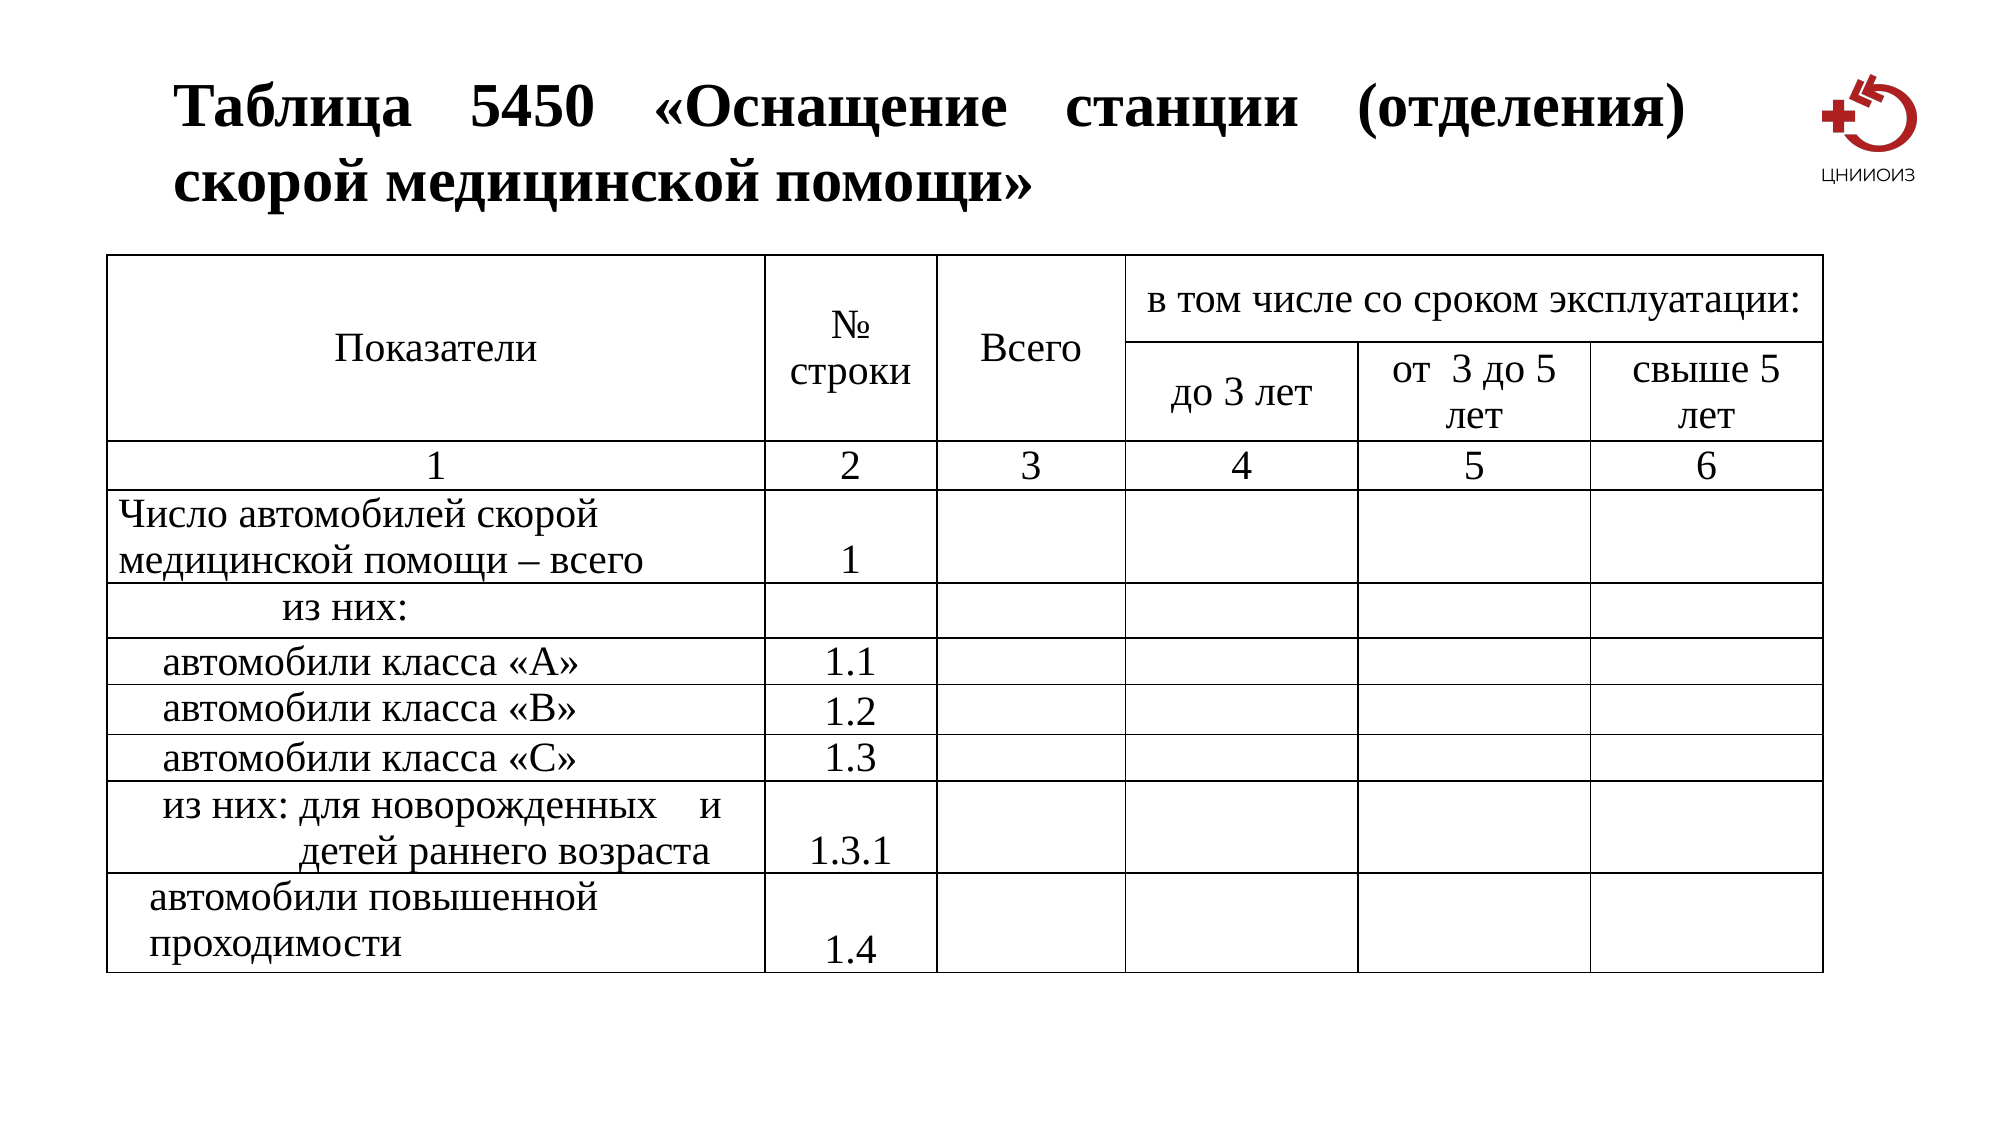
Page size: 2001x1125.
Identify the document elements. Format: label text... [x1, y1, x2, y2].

table_cell до 3 лет [1126, 343, 1357, 440]
title Таблица 5450 «Оснащение станции (отделения) скорой медицинской помощи» [158, 45, 1704, 233]
table_cell [1591, 735, 1822, 780]
table_cell [1591, 685, 1822, 734]
table_cell 2 [766, 442, 936, 489]
table_cell автомобили класса «В» [108, 685, 764, 734]
table_cell 1.3.1 [766, 782, 936, 872]
table_cell [938, 584, 1125, 637]
table_cell [1126, 491, 1357, 582]
table_cell [938, 735, 1125, 780]
table_cell [1591, 639, 1822, 684]
table_cell [766, 584, 936, 637]
table_header № строки [766, 256, 936, 440]
table_cell 1.3 [766, 735, 936, 780]
table_cell 1.2 [766, 685, 936, 734]
table_cell [1359, 735, 1590, 780]
table_cell [938, 874, 1125, 972]
table_cell из них: для новорожденных и детей раннего возраста [108, 782, 764, 872]
table_cell [1359, 874, 1590, 972]
table_cell [1126, 639, 1357, 684]
table_cell свыше 5 лет [1591, 343, 1822, 440]
table_cell 6 [1591, 442, 1822, 489]
table_cell [1591, 491, 1822, 582]
table_cell [1126, 685, 1357, 734]
table_cell [1359, 491, 1590, 582]
table_cell [1591, 584, 1822, 637]
table_cell [938, 782, 1125, 872]
table_cell [938, 639, 1125, 684]
table_header Показатели [108, 256, 764, 440]
table_cell Число автомобилей скорой медицинской помощи – всего [108, 491, 764, 582]
table_cell из них: [108, 584, 764, 637]
picture [1822, 73, 1917, 185]
table_cell автомобили класса «А» [108, 639, 764, 684]
table_cell [1359, 782, 1590, 872]
table_cell от 3 до 5 лет [1359, 343, 1590, 440]
table_cell [1126, 735, 1357, 780]
table_cell 5 [1359, 442, 1590, 489]
table_header в том числе со сроком эксплуатации: [1126, 256, 1822, 341]
table_cell 1.1 [766, 639, 936, 684]
table_cell [1359, 685, 1590, 734]
table_cell автомобили повышенной проходимости [108, 874, 764, 972]
table_cell 1 [108, 442, 764, 489]
table_header Всего [938, 256, 1125, 440]
table_cell [1591, 874, 1822, 972]
table_cell 1 [766, 491, 936, 582]
table_cell [1126, 584, 1357, 637]
table_cell [1359, 639, 1590, 684]
table_cell [1126, 782, 1357, 872]
table_cell [1126, 874, 1357, 972]
table_cell 3 [938, 442, 1125, 489]
table_cell автомобили класса «С» [108, 735, 764, 780]
table_cell [938, 685, 1125, 734]
table_cell 4 [1126, 442, 1357, 489]
table_cell [1359, 584, 1590, 637]
table_cell [938, 491, 1125, 582]
table_cell 1.4 [766, 874, 936, 972]
table_cell [1591, 782, 1822, 872]
